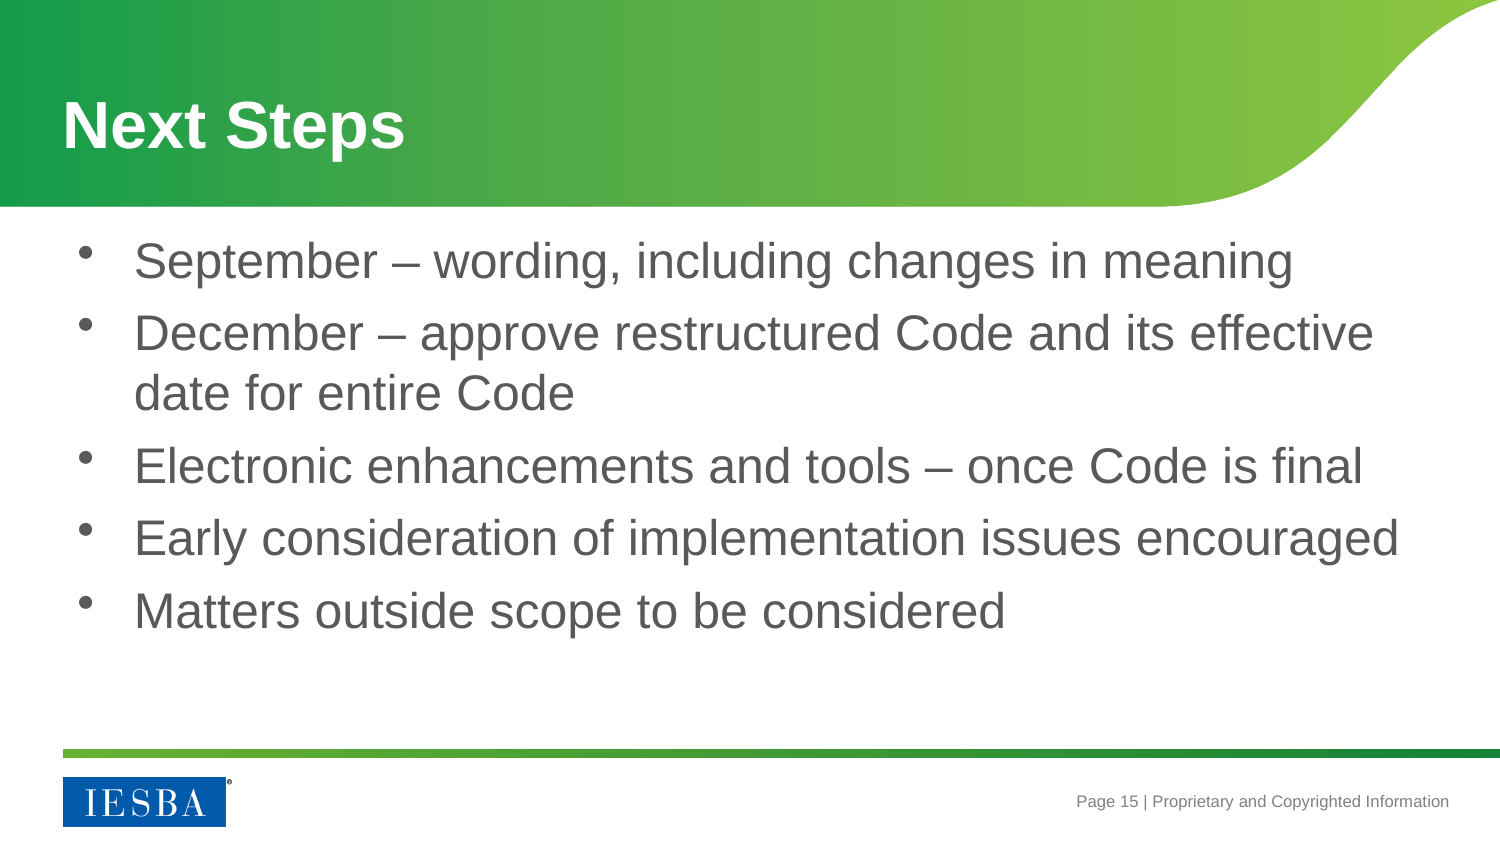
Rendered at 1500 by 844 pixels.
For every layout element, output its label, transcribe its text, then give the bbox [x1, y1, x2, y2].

title Next Steps [62, 59, 1338, 185]
picture [0, 0, 1500, 207]
list September – wording, including changes in meaning December – approve restructured Code and its effective date for entire Code Electronic enhancements and tools – once Code is final Early consideration of implementation issues encouraged Matters outside scope to be considered [62, 220, 1450, 724]
picture [63, 777, 232, 827]
